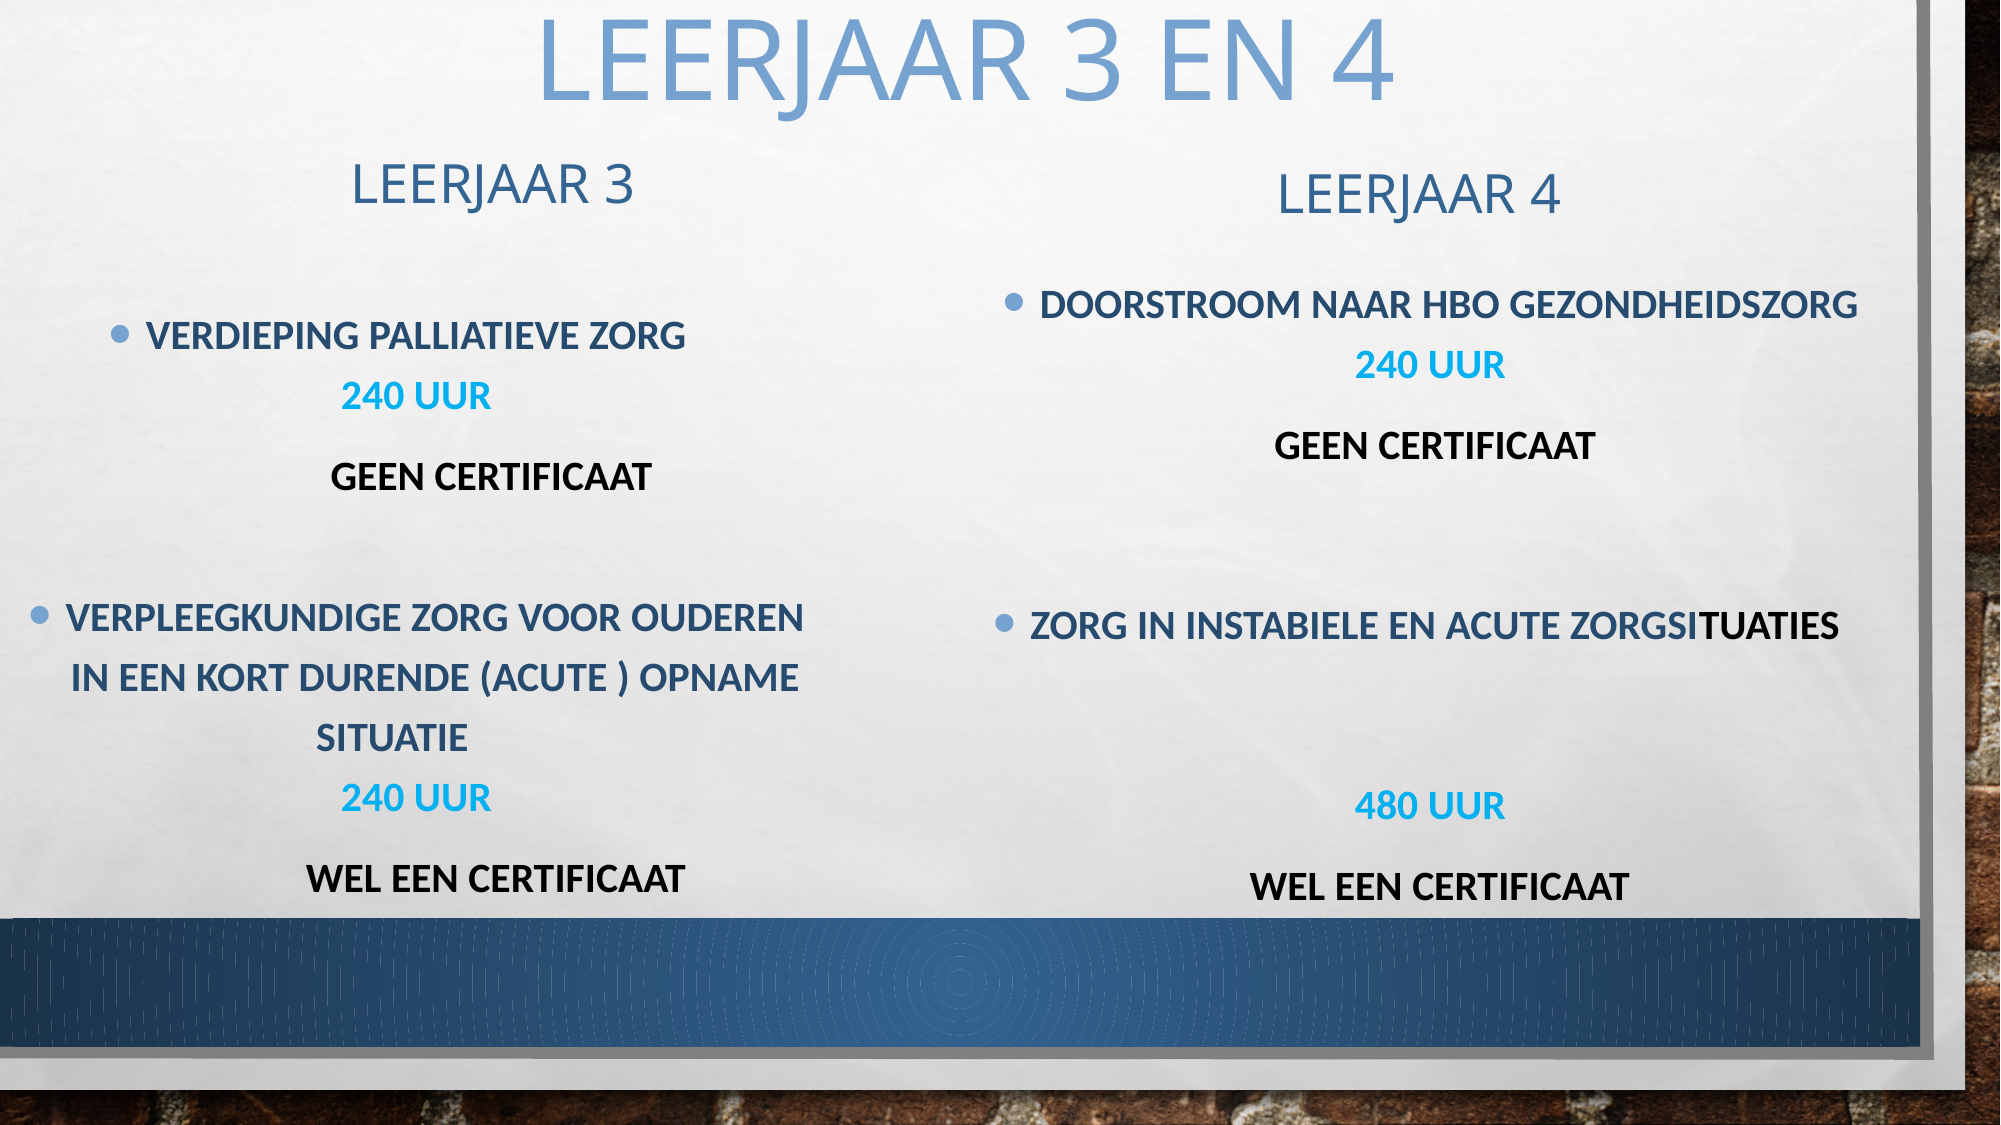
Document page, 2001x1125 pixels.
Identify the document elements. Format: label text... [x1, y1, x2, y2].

picture [0, 0, 2000, 1125]
list Doorstroom naar HBO gezondheidszorg 240 uur geen certificaat Zorg in instabiele en acute zorgsituaties 480 uur wel een certificaat [960, 259, 1910, 931]
list Verdieping palliatieve zorg 240 uur Geen certificaat Verpleegkundige zorg voor ouderen in een kort durende (acute ) opname situatie 240 uur wel een certificaat [0, 290, 833, 916]
title Leerjaar 3 en 4 [112, 0, 1818, 155]
list Leerjaar 3 [51, 99, 935, 223]
list Leerjaar 4 [1020, 154, 1818, 233]
